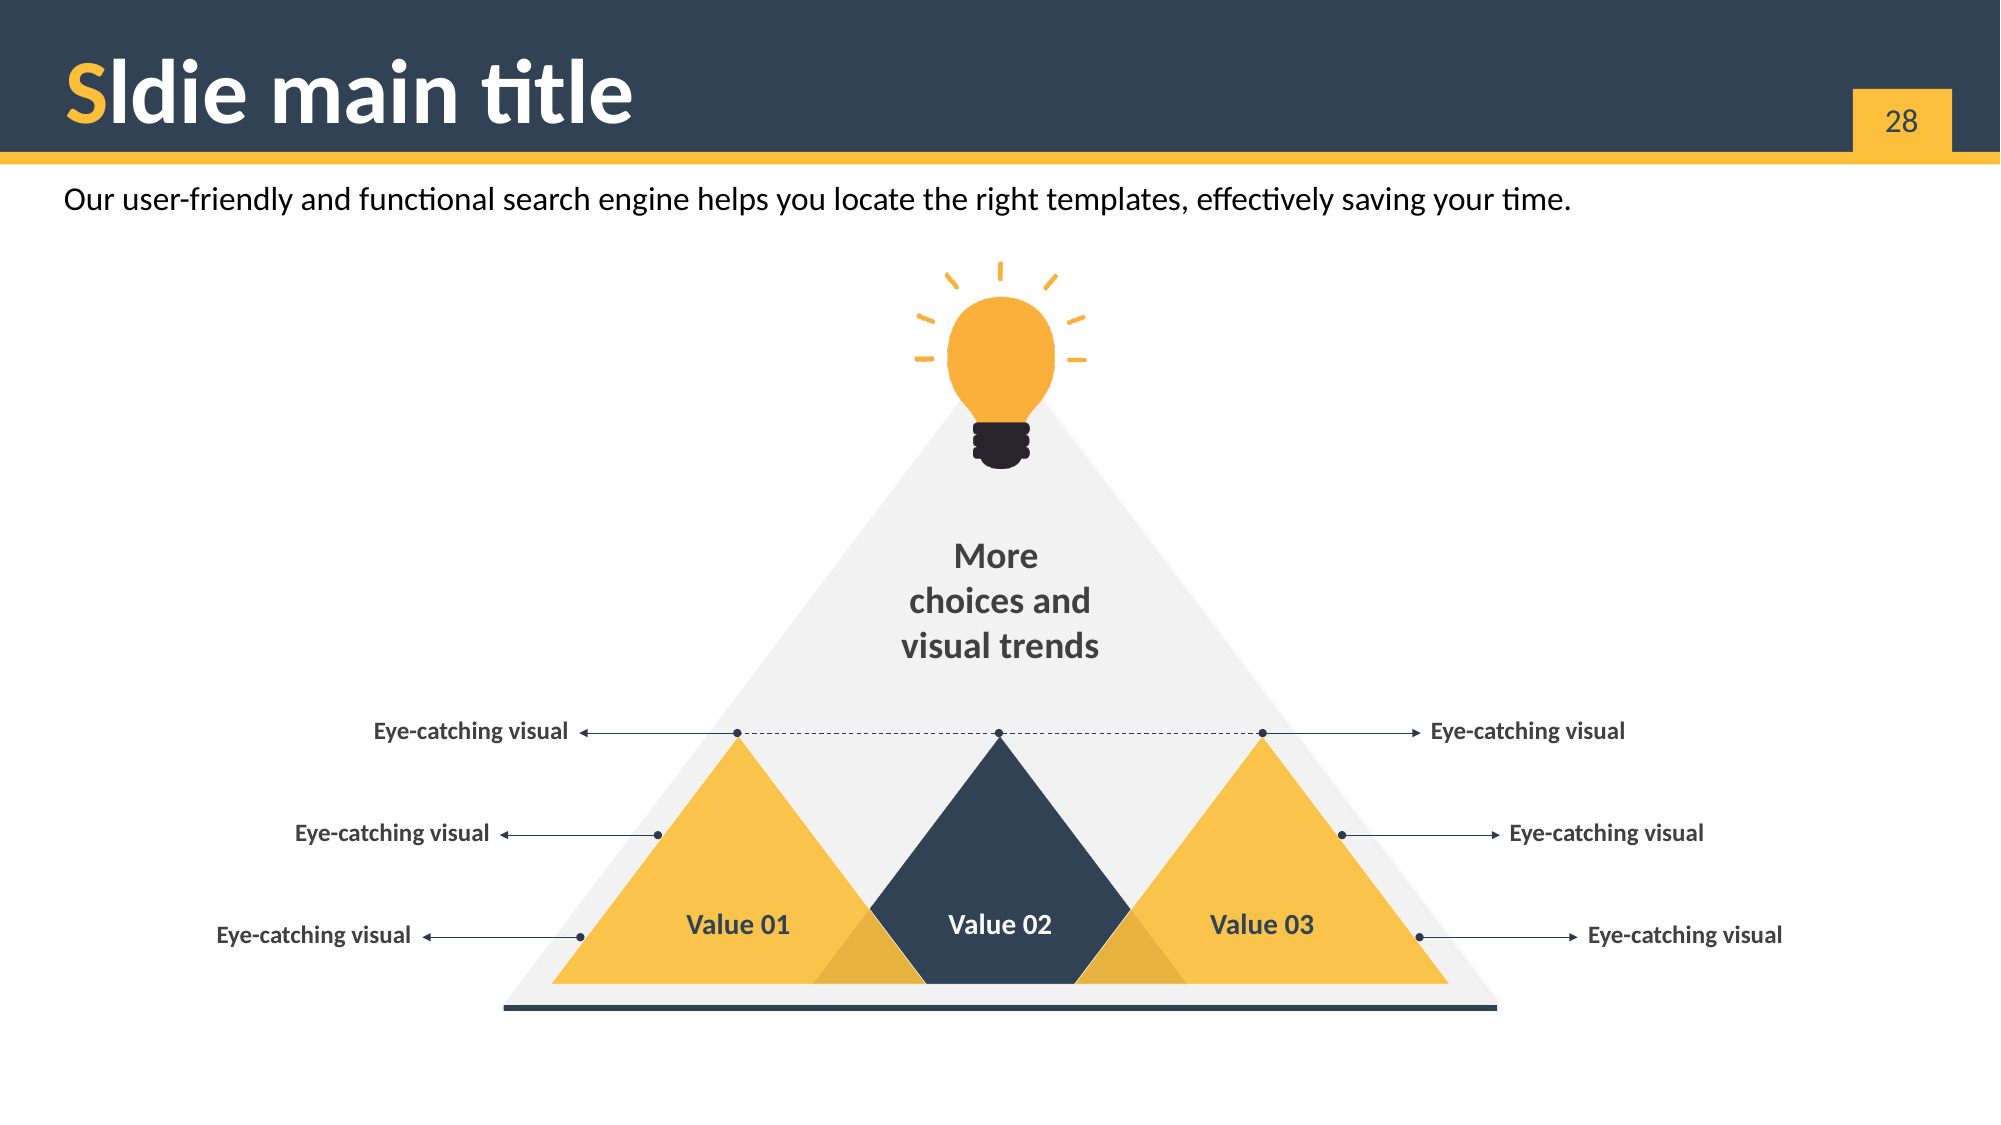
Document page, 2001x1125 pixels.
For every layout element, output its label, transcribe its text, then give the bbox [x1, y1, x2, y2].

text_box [503, 347, 1498, 1011]
text_box Eye-catching visual [1509, 819, 1811, 847]
slide_number 28 [1843, 88, 1961, 149]
text_box Our user-friendly and functional search engine helps you locate the right templates, effectively saving your time. [49, 168, 1933, 225]
text_box Eye-catching visual [189, 819, 491, 847]
picture [913, 260, 1087, 469]
text_box Eye-catching visual [1498, 717, 1732, 745]
text_box Eye-catching visual [110, 921, 412, 949]
list Sldie main title [50, 37, 1878, 134]
text_box Eye-catching visual [268, 717, 503, 745]
text_box Eye-catching visual [1588, 921, 1889, 949]
